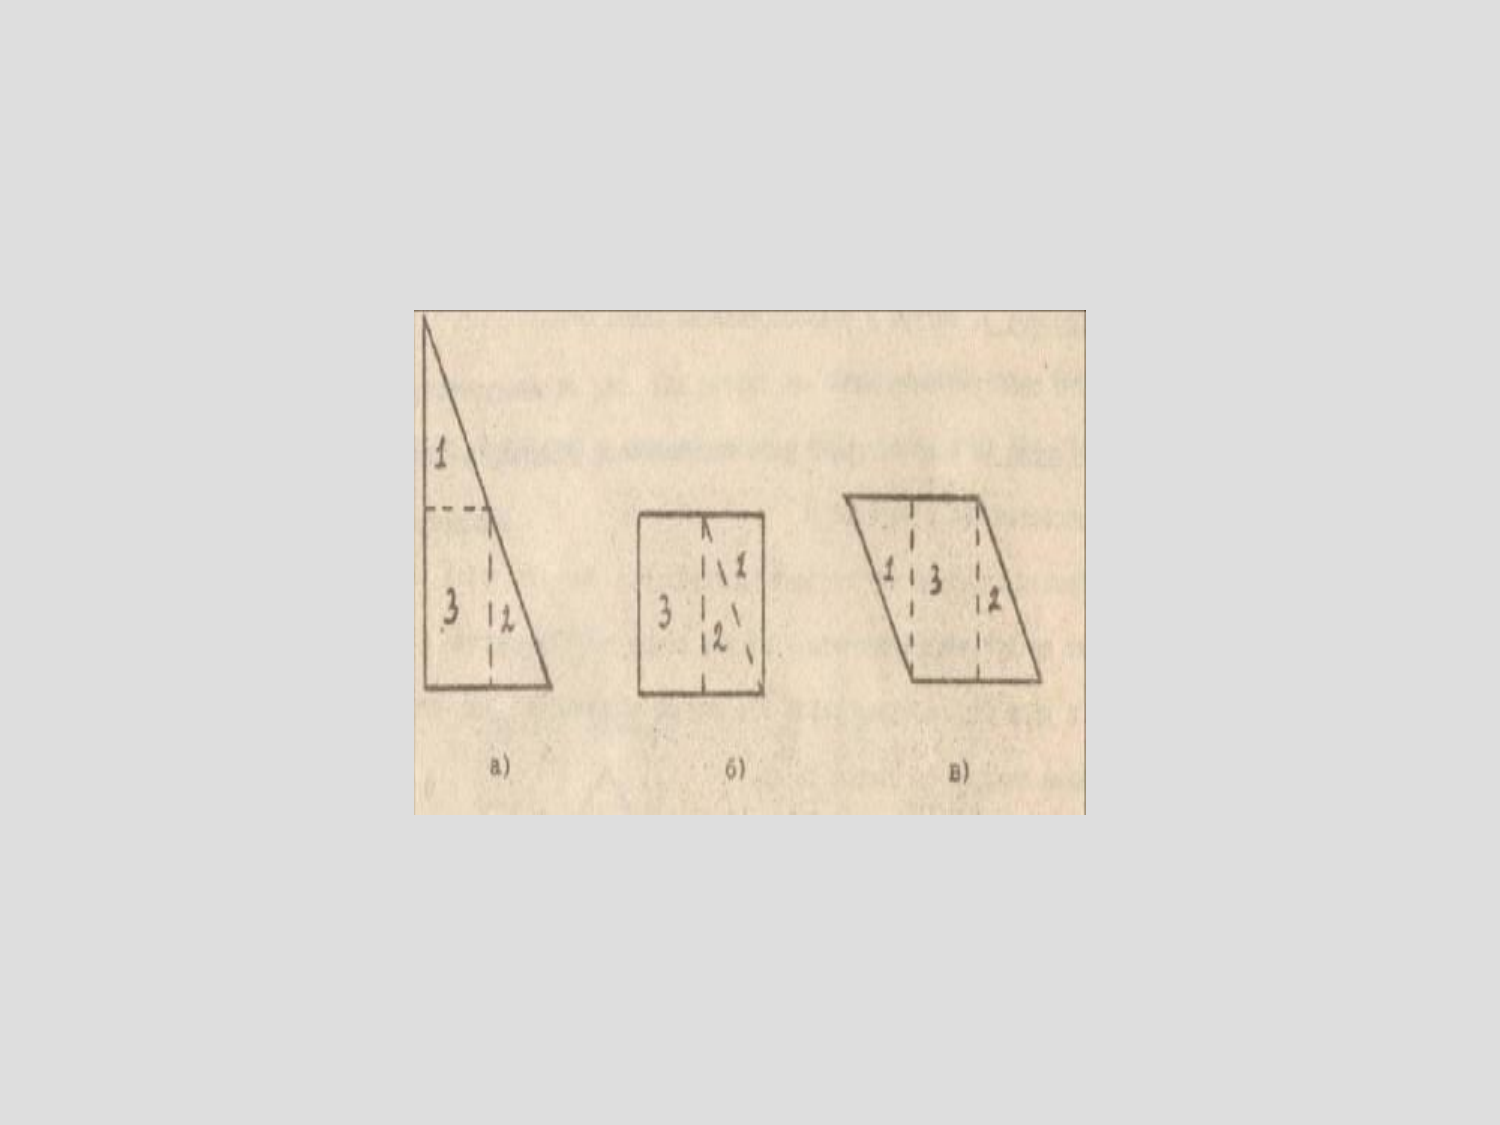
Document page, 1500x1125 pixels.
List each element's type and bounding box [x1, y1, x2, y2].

picture [413, 310, 1087, 815]
